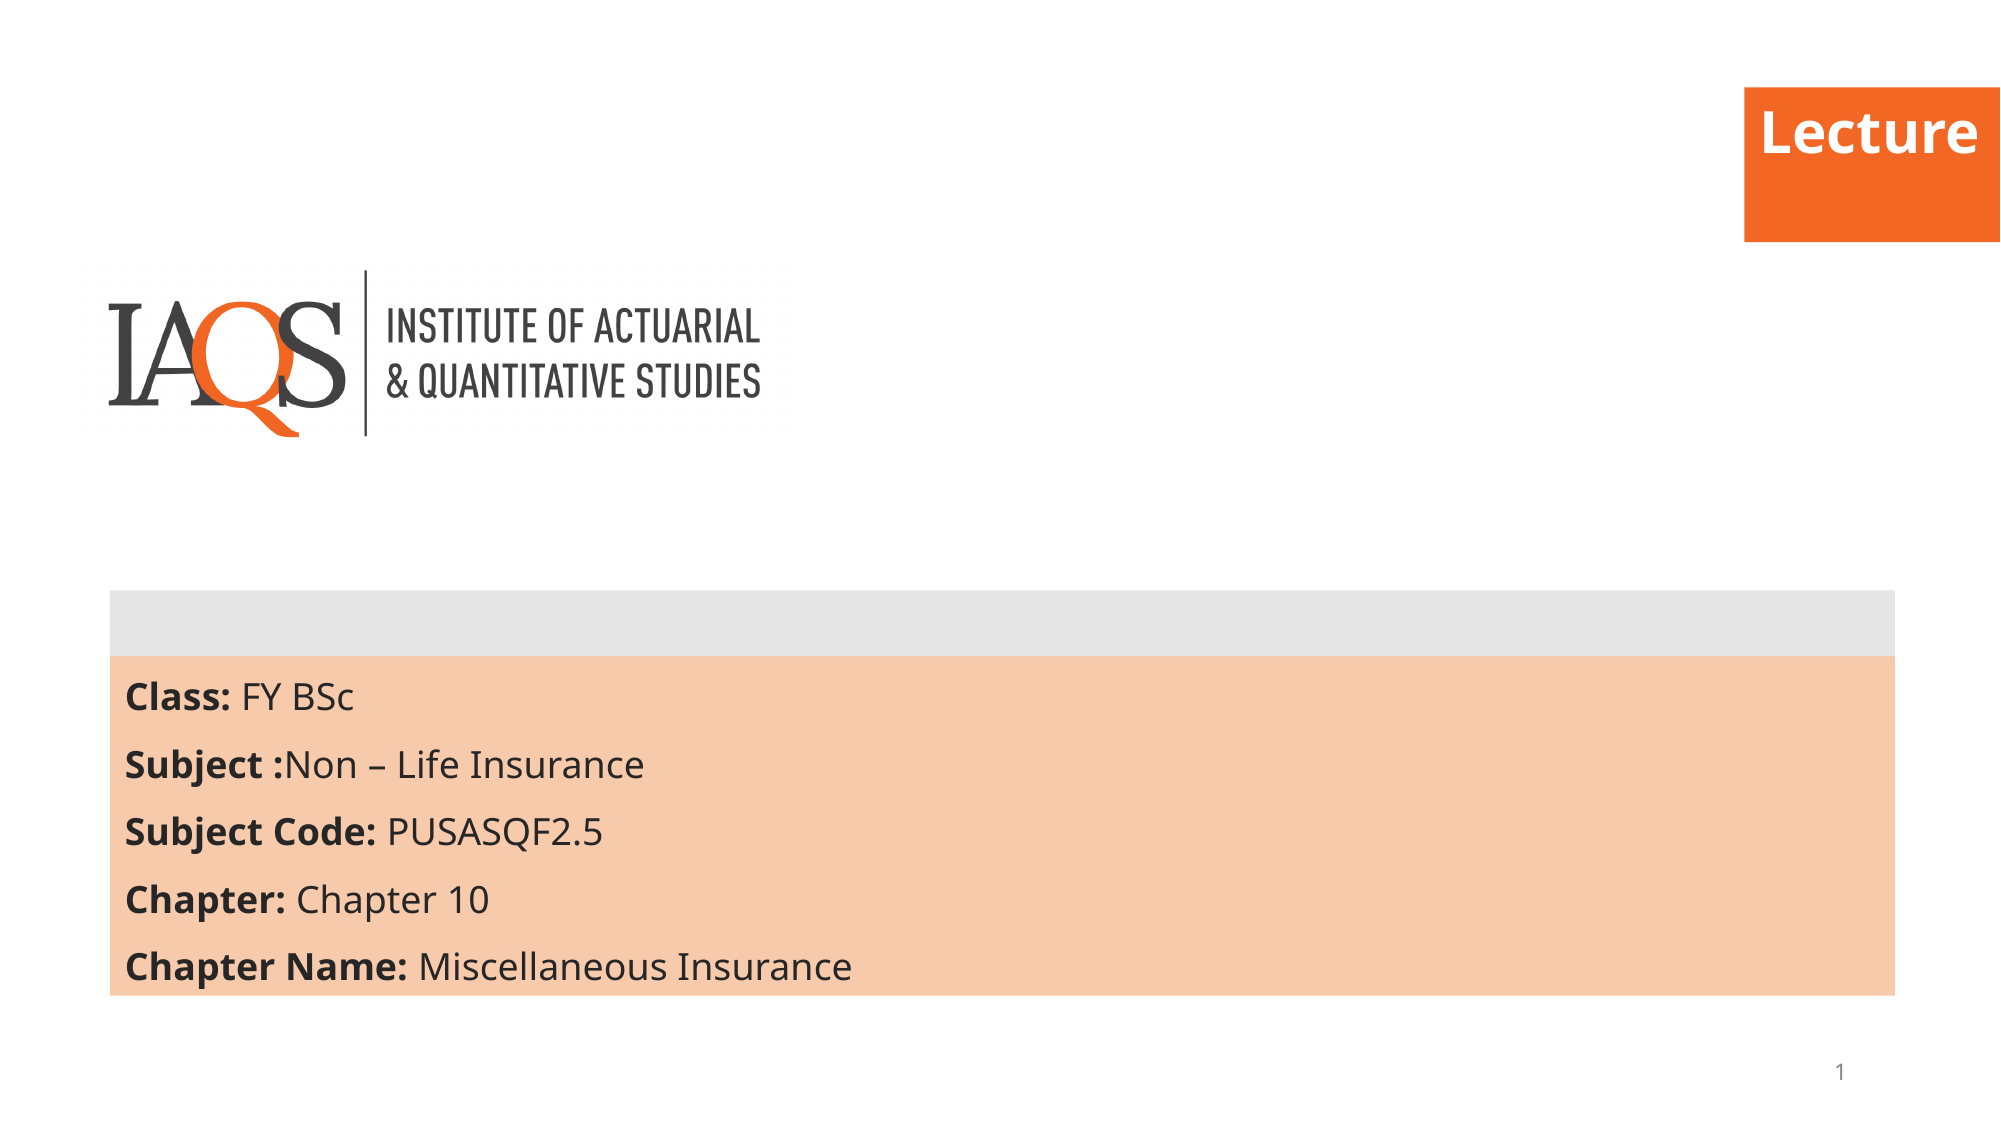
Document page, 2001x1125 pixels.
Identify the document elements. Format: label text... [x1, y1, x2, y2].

slide_number ‹#› [1412, 1042, 1863, 1103]
picture [67, 261, 801, 447]
text_box Lecture [1744, 87, 2000, 243]
text_box [109, 590, 1895, 657]
text_box Class: FY BSc Subject :Non – Life Insurance Subject Code: PUSASQF2.5 Chapter: Chapter 10 Chapter Name: Miscellaneous Insurance [109, 657, 1895, 996]
